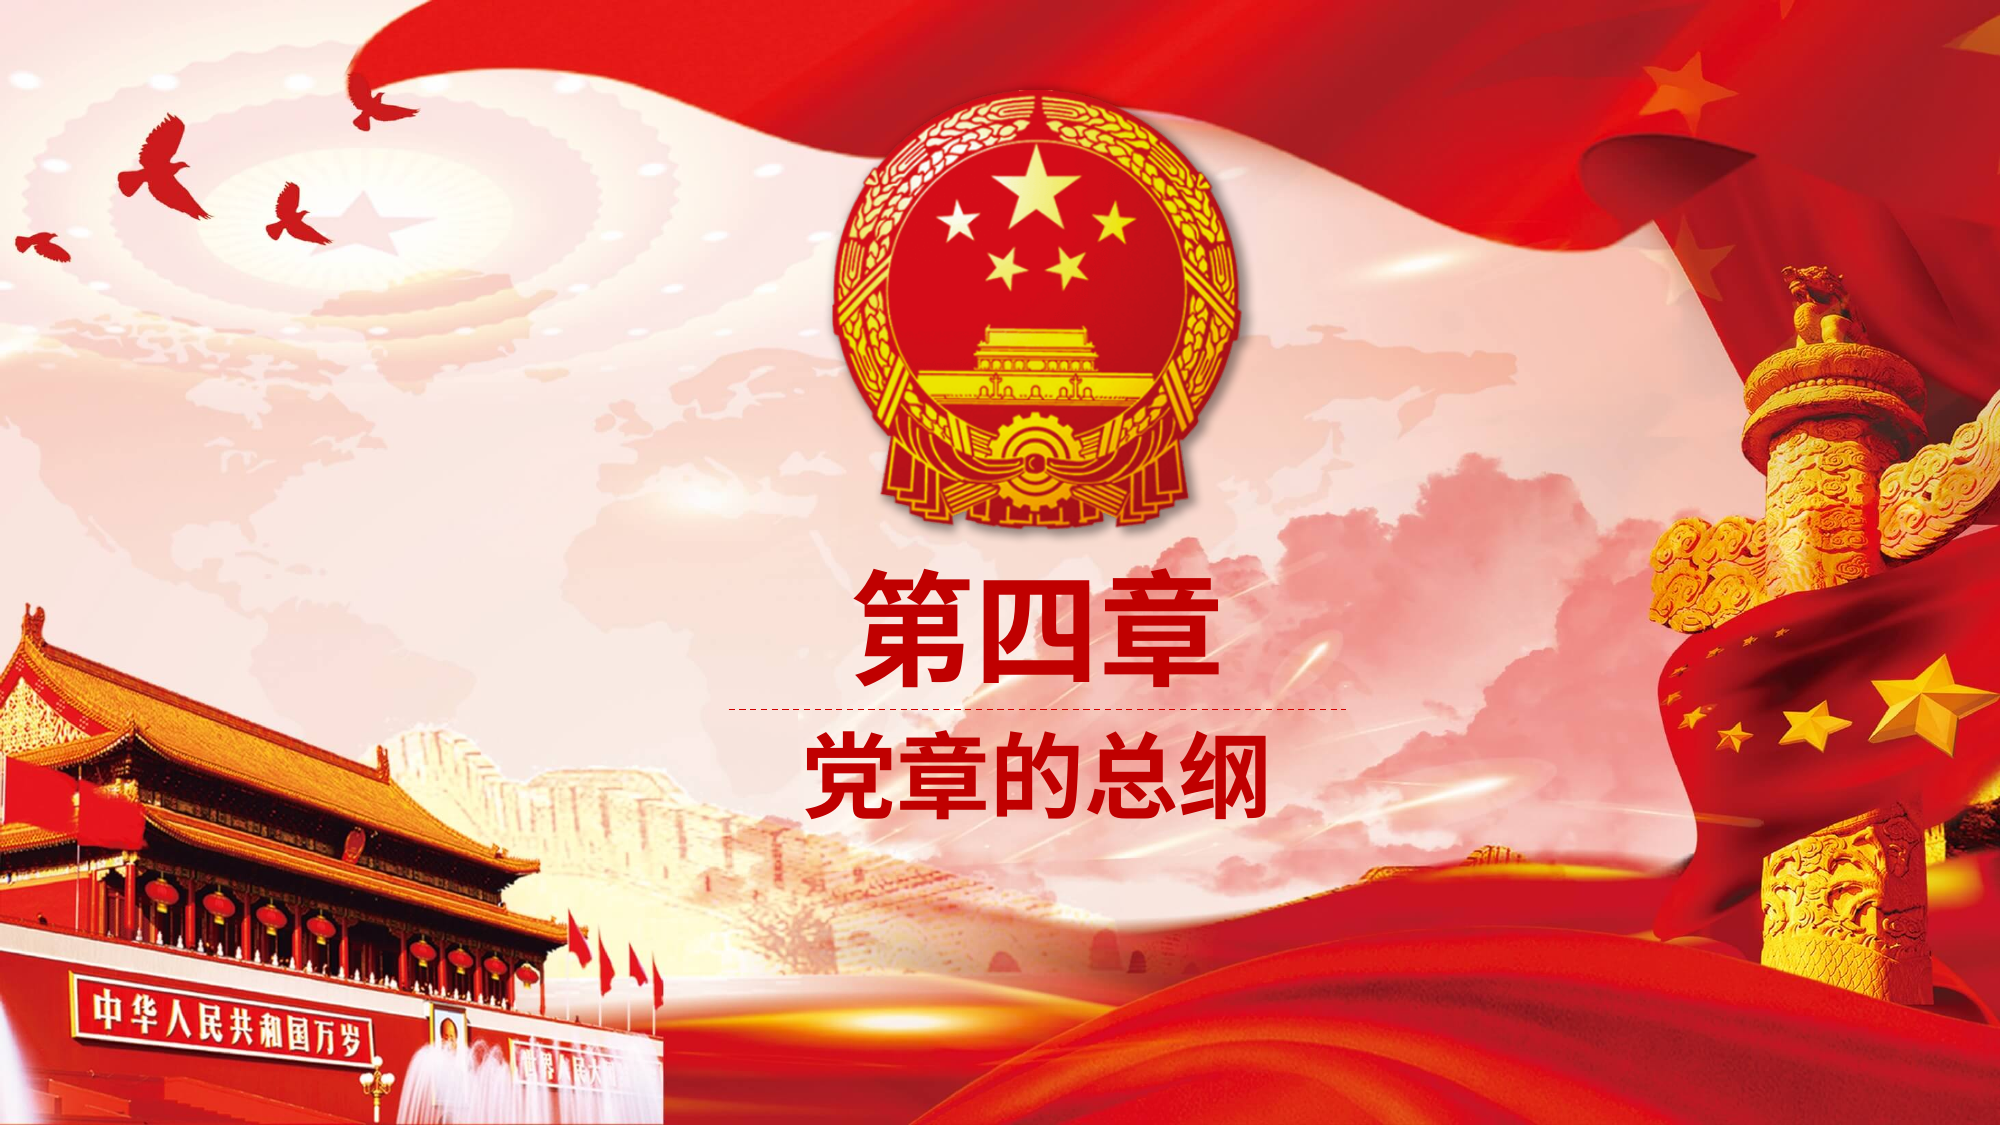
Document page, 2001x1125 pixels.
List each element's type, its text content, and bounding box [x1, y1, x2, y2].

text_box 党章的总纲 [369, 710, 1705, 838]
picture [0, 0, 2000, 1125]
text_box 第四章 [775, 544, 1299, 709]
